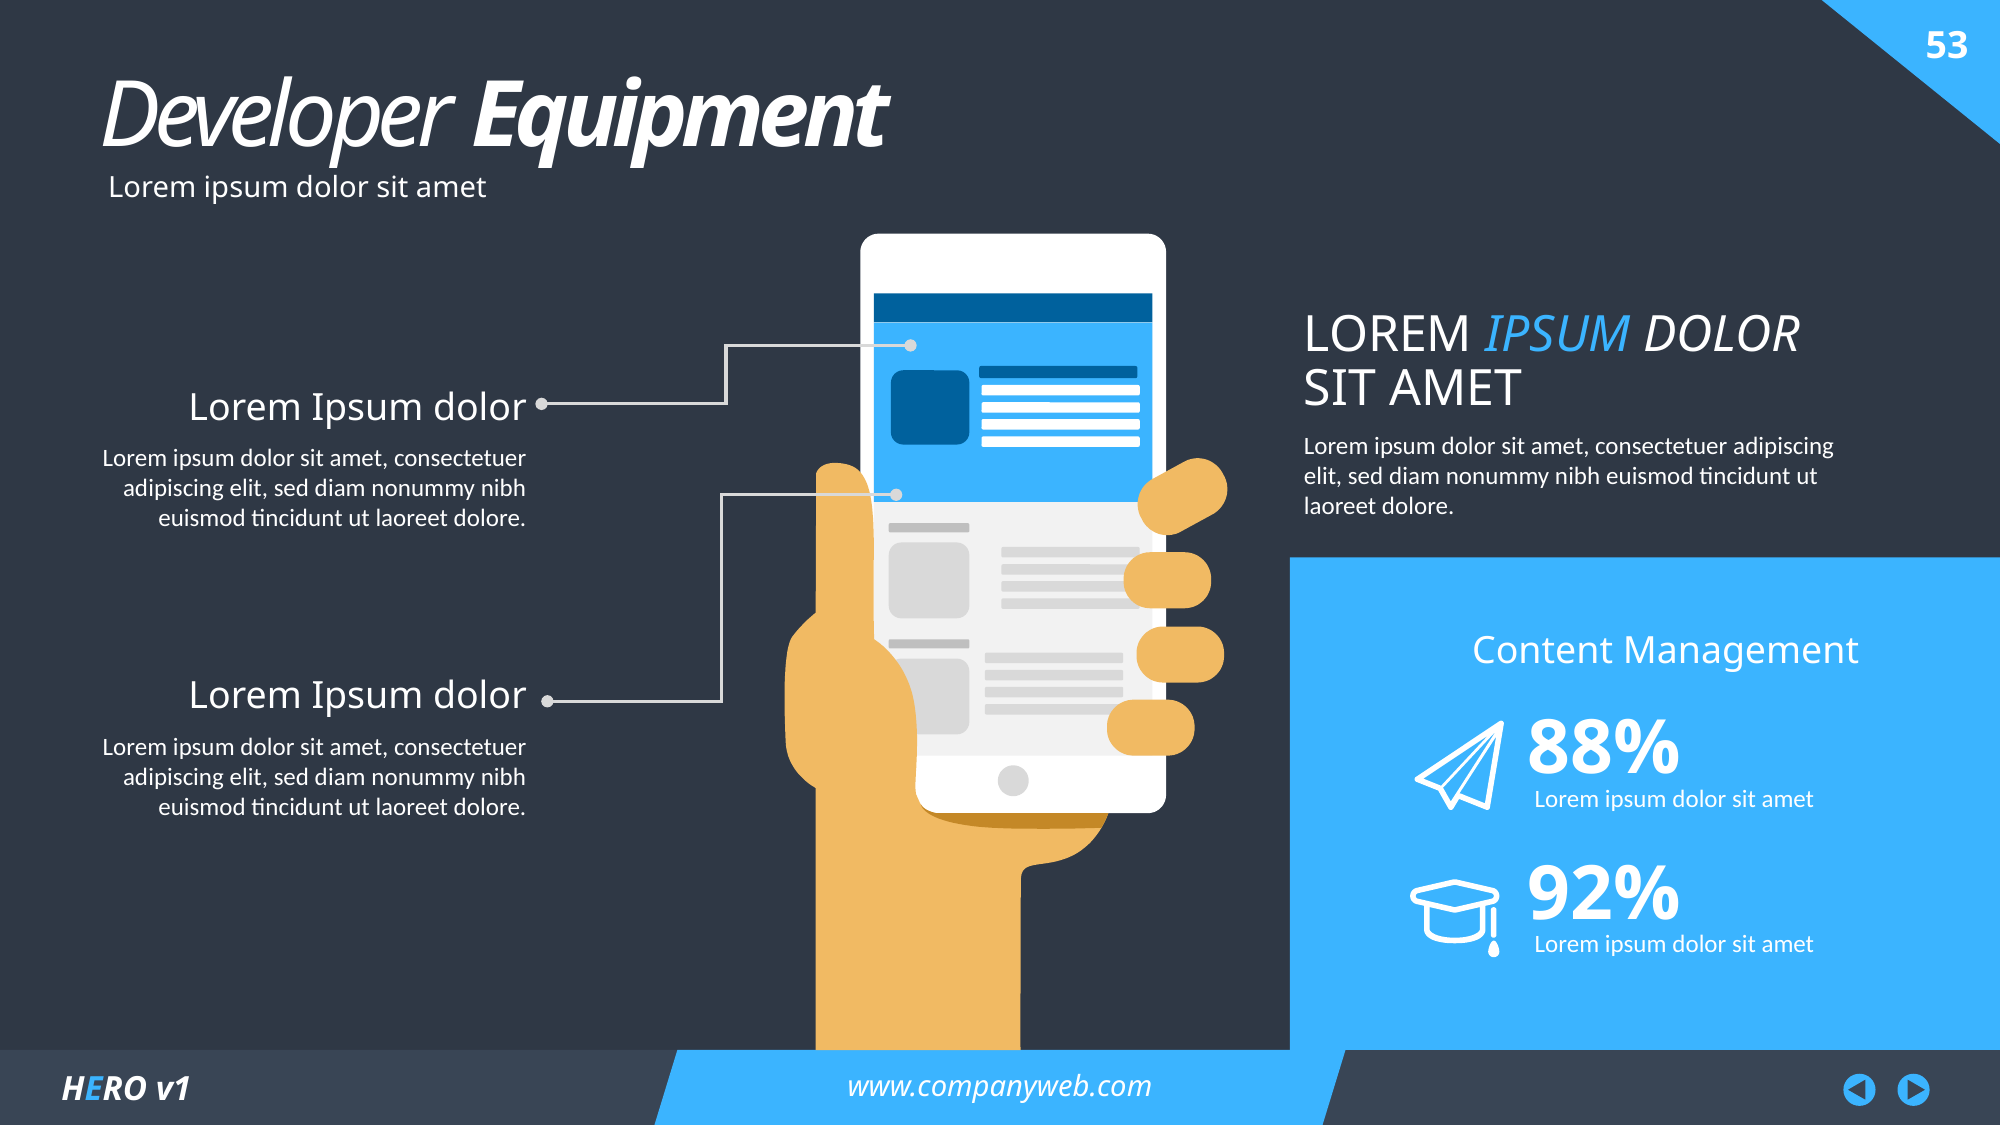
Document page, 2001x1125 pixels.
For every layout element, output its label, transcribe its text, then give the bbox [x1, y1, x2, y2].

text_box [1289, 556, 2000, 1051]
text_box [1414, 720, 1503, 810]
text_box Lorem Ipsum dolor [43, 375, 542, 435]
text_box Lorem ipsum dolor sit amet, consectetuer adipiscing elit, sed diam nonummy nibh euismod tincidunt ut laoreet dolore. [66, 724, 542, 828]
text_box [1503, 691, 1878, 820]
text_box LOREM IPSUM DOLOR SIT AMET [1289, 289, 1970, 436]
text_box Content Management [1426, 618, 1905, 679]
text_box Lorem ipsum dolor sit amet [93, 169, 785, 207]
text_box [541, 345, 911, 404]
text_box Lorem Ipsum dolor [43, 663, 542, 724]
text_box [1503, 837, 1878, 966]
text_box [784, 233, 1228, 1050]
text_box Lorem ipsum dolor sit amet, consectetuer adipiscing elit, sed diam nonummy nibh euismod tincidunt ut laoreet dolore. [66, 435, 542, 539]
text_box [1410, 879, 1500, 958]
text_box Developer Equipment [84, 63, 1171, 169]
text_box Lorem ipsum dolor sit amet, consectetuer adipiscing elit, sed diam nonummy nibh euismod tincidunt ut laoreet dolore. [1289, 421, 1878, 527]
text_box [547, 494, 897, 702]
